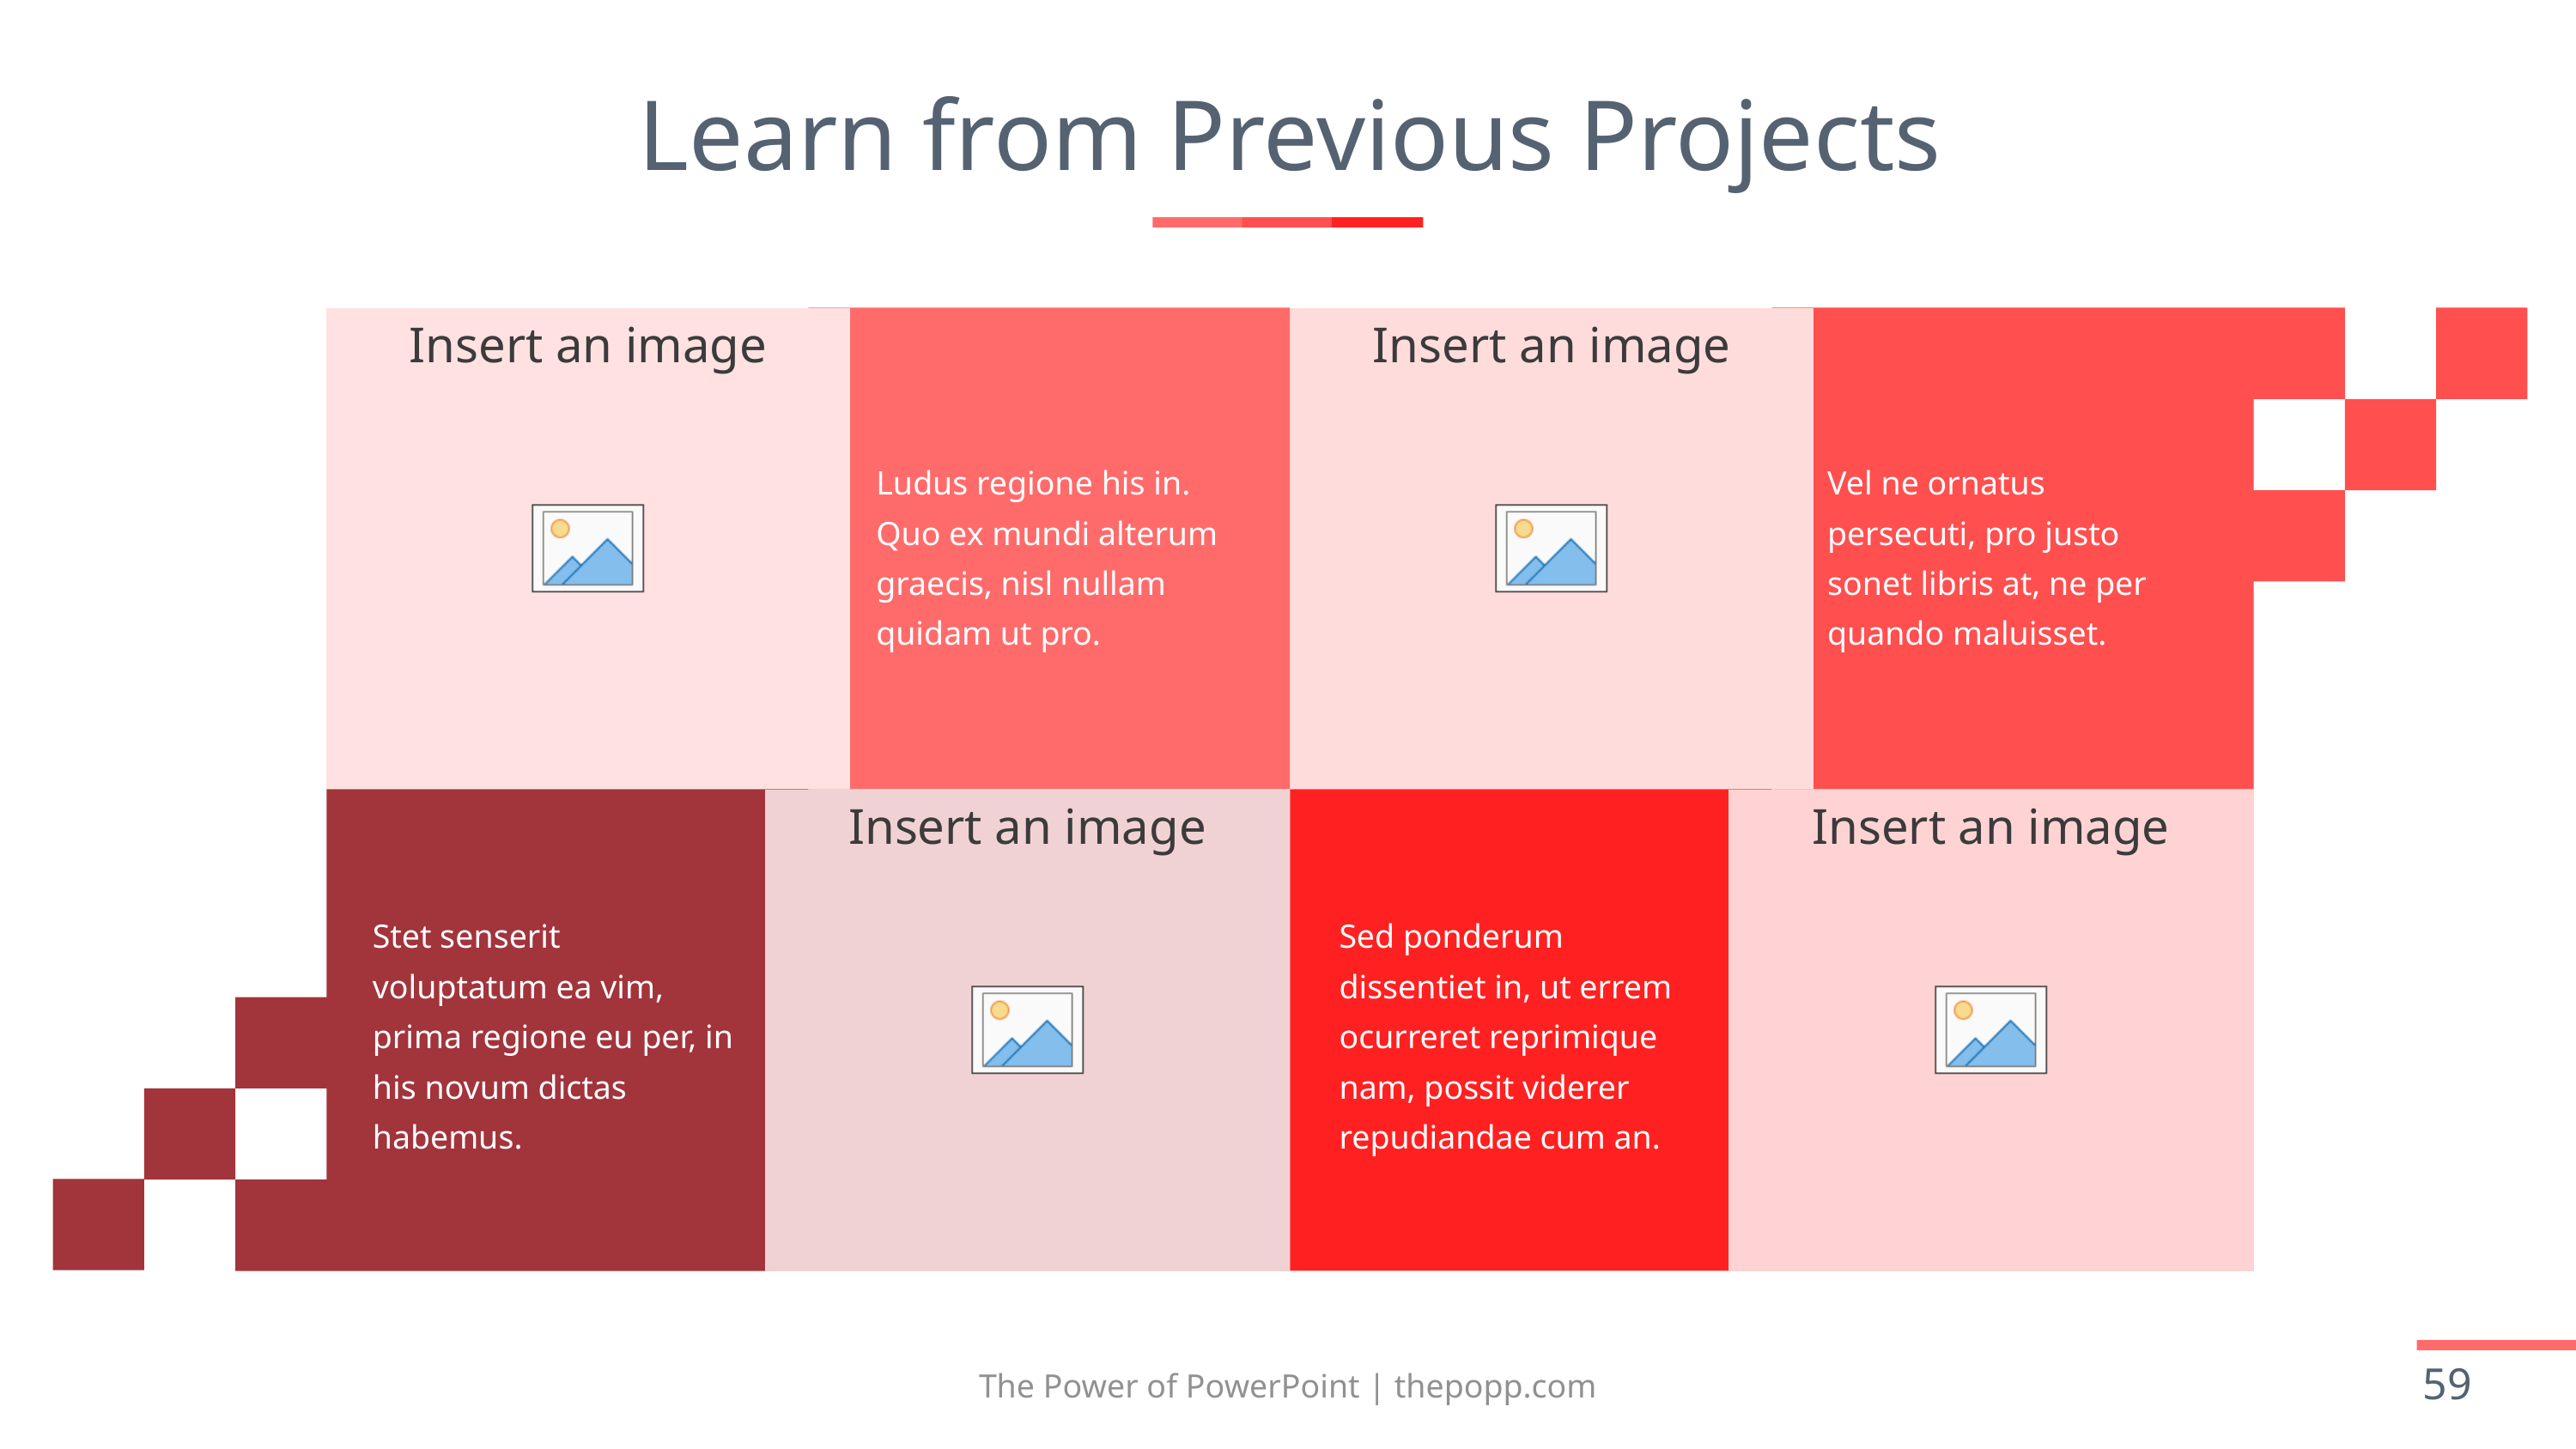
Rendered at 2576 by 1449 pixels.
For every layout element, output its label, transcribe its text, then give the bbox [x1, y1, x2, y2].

picture [326, 307, 2254, 1271]
footer The Power of PowerPoint | thepopp.com [853, 1349, 1723, 1427]
list Ludus regione his in. Quo ex mundi alterum graecis, nisl nullam quidam ut pro. [863, 356, 1261, 747]
list Stet senserit voluptatum ea vim, prima regione eu per, in his novum dictas habemus. [359, 835, 756, 1225]
slide_number 59 [2409, 1351, 2576, 1421]
title Learn from Previous Projects [69, 49, 2512, 230]
list Sed ponderum dissentiet in, ut errem ocurreret reprimique nam, possit viderer repudiandae cum an. [1326, 835, 1723, 1225]
list Vel ne ornatus persecuti, pro justo sonet libris at, ne per quando maluisset. [1814, 356, 2211, 747]
